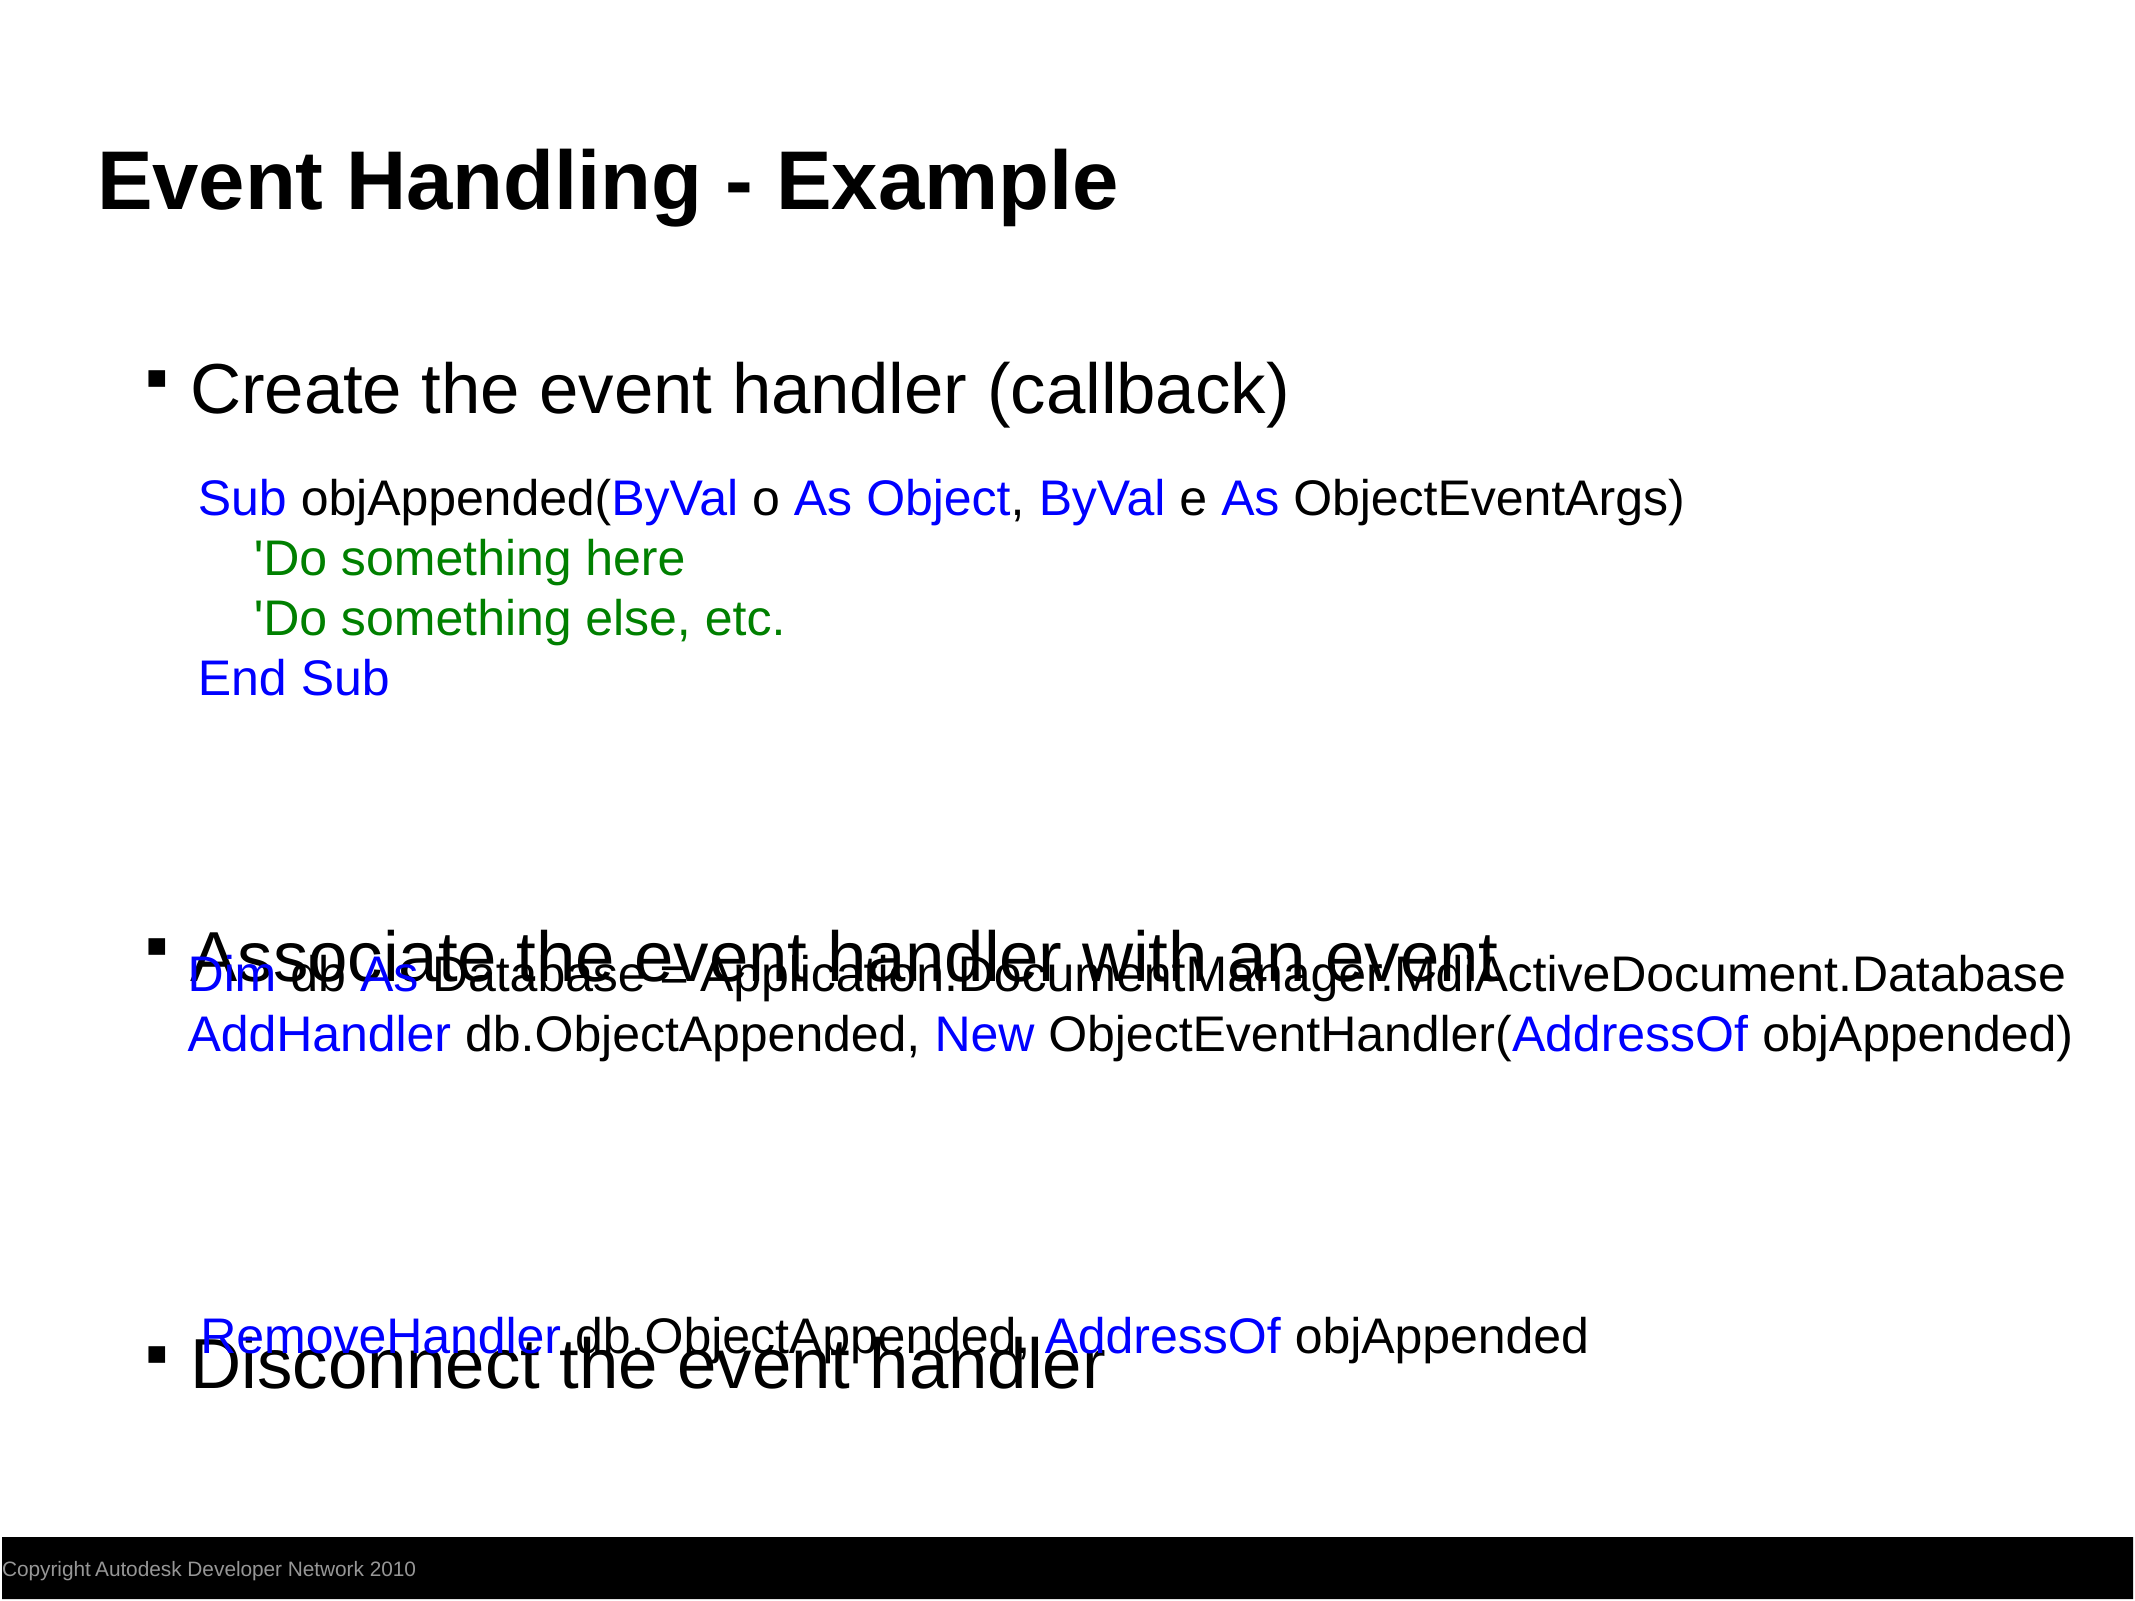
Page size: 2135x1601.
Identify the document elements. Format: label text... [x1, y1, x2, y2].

text_box Sub objAppended(ByVal o As Object, ByVal e As ObjectEventArgs) 'Do something here 'Do something else, etc. End Sub [129, 457, 1698, 713]
text_box Dim db As Database = Application.DocumentManager.MdiActiveDocument.Database AddHandler db.ObjectAppended, New ObjectEventHandler(AddressOf objAppended) [60, 933, 2089, 1069]
title Event Handling - Example [96, 59, 2028, 293]
list Create the event handler (callback) Associate the event handler with an event Disconnect the event handler [96, 351, 2028, 933]
list Create the event handler (callback) Associate the event handler with an event Disconnect the event handler [96, 1069, 2028, 1452]
text_box RemoveHandler db.ObjectAppended, AddressOf objAppended [187, 1296, 1603, 1372]
